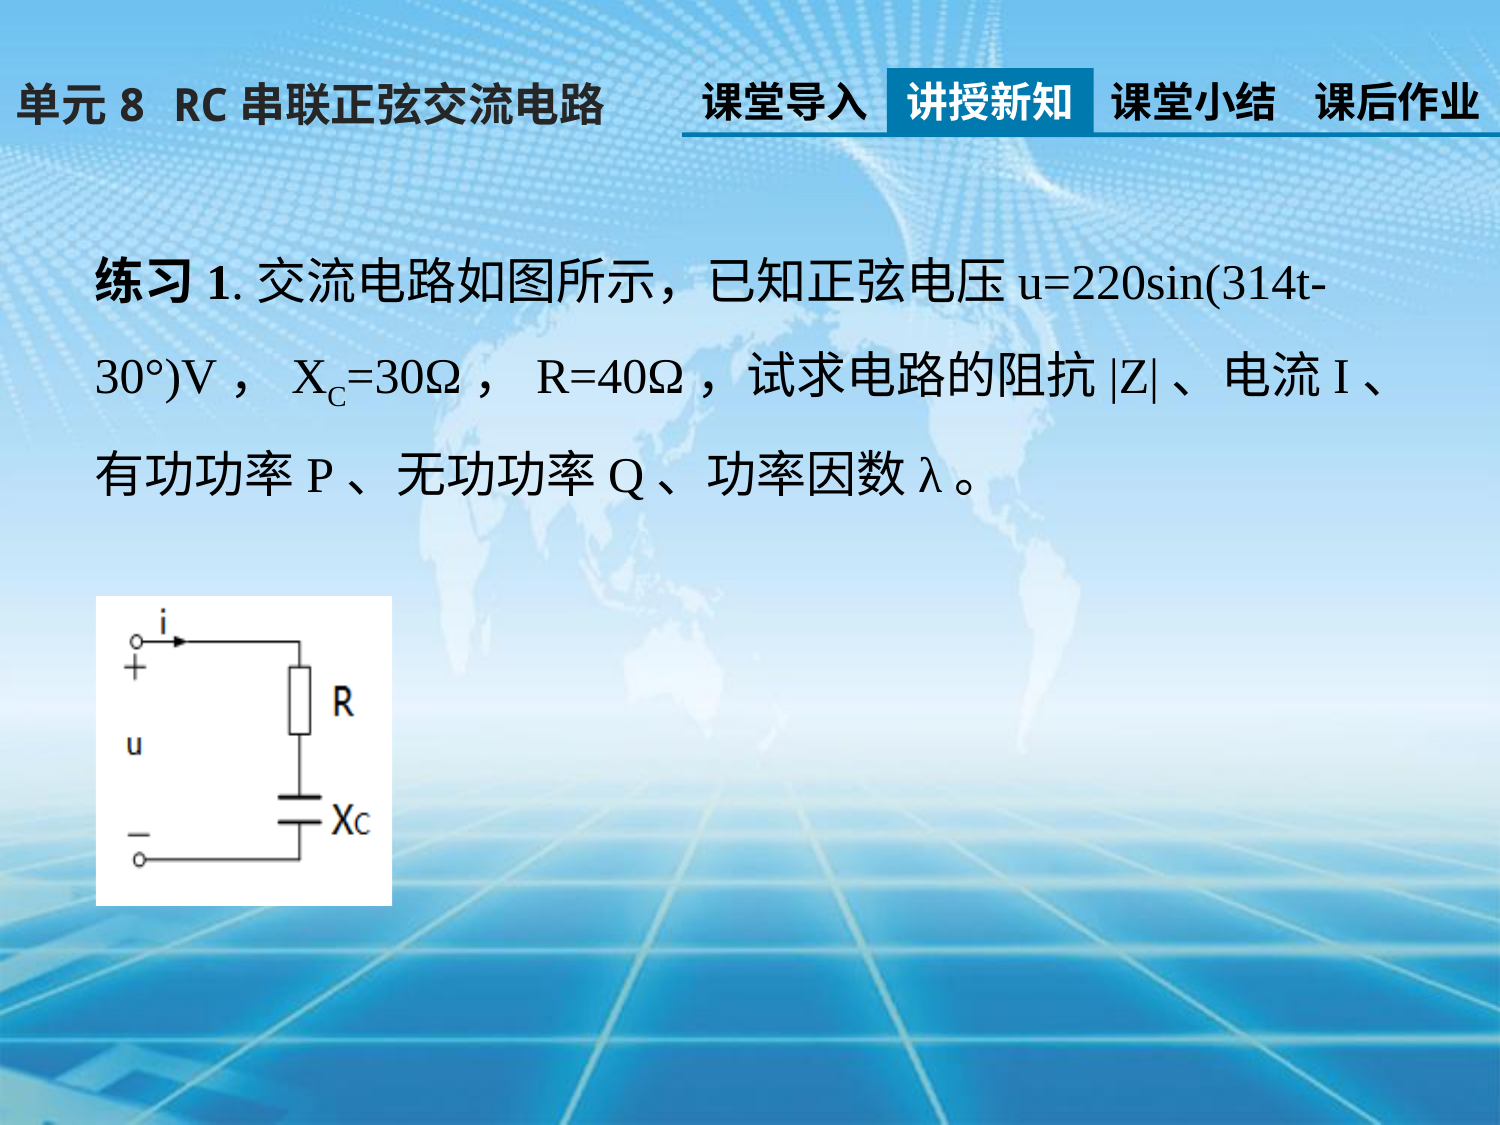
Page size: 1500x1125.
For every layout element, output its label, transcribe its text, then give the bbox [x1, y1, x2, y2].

text_box 练习1.交流电路如图所示，已知正弦电压u=220sin(314t-30°)V，XC=30Ω，R=40Ω，试求电路的阻抗|Z|、电流I、有功功率P、无功功率Q、功率因数λ。 [79, 212, 1474, 510]
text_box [95, 596, 393, 906]
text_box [1, 67, 1500, 139]
picture [0, 0, 1500, 1125]
